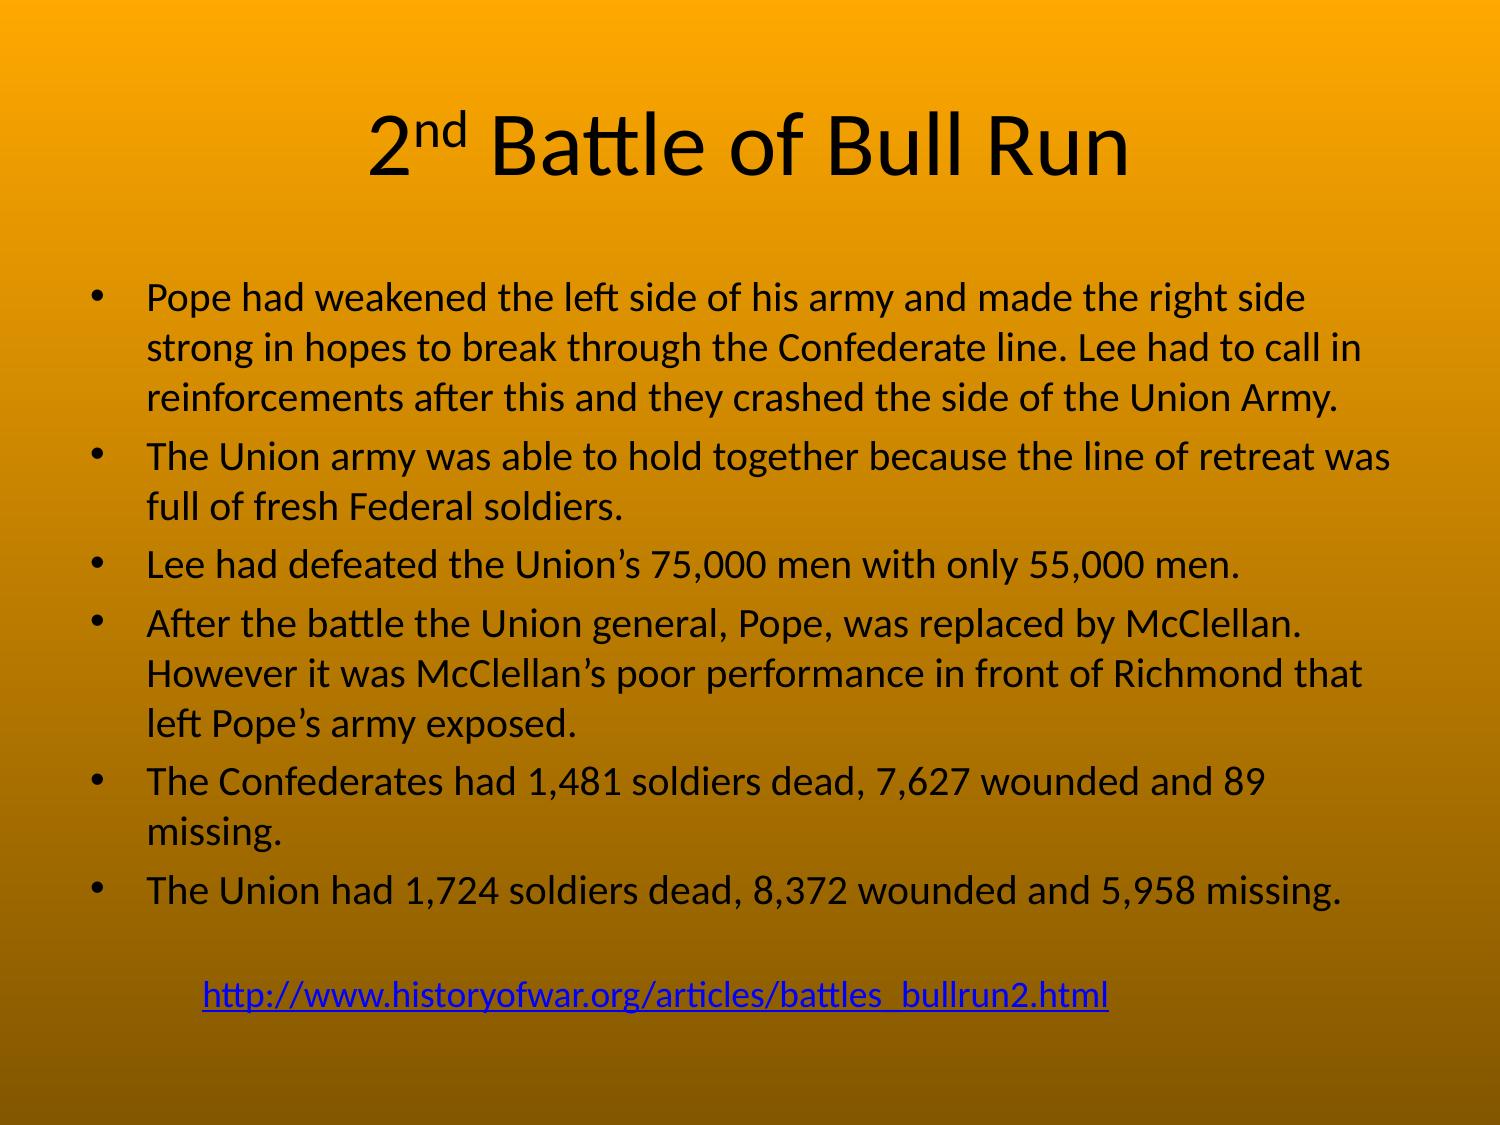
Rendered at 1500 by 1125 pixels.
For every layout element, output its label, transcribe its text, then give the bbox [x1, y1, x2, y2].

text_box http://www.historyofwar.org/articles/battles_bullrun2.html [187, 962, 1213, 1023]
list Pope had weakened the left side of his army and made the right side strong in hopes to break through the Confederate line. Lee had to call in reinforcements after this and they crashed the side of the Union Army. The Union army was able to hold together because the line of retreat was full of fresh Federal soldiers. Lee had defeated the Union’s 75,000 men with only 55,000 men. After the battle the Union general, Pope, was replaced by McClellan. However it was McClellan’s poor performance in front of Richmond that left Pope’s army exposed. The Confederates had 1,481 soldiers dead, 7,627 wounded and 89 missing. The Union had 1,724 soldiers dead, 8,372 wounded and 5,958 missing. [75, 262, 1425, 1005]
title 2nd Battle of Bull Run [75, 45, 1425, 233]
